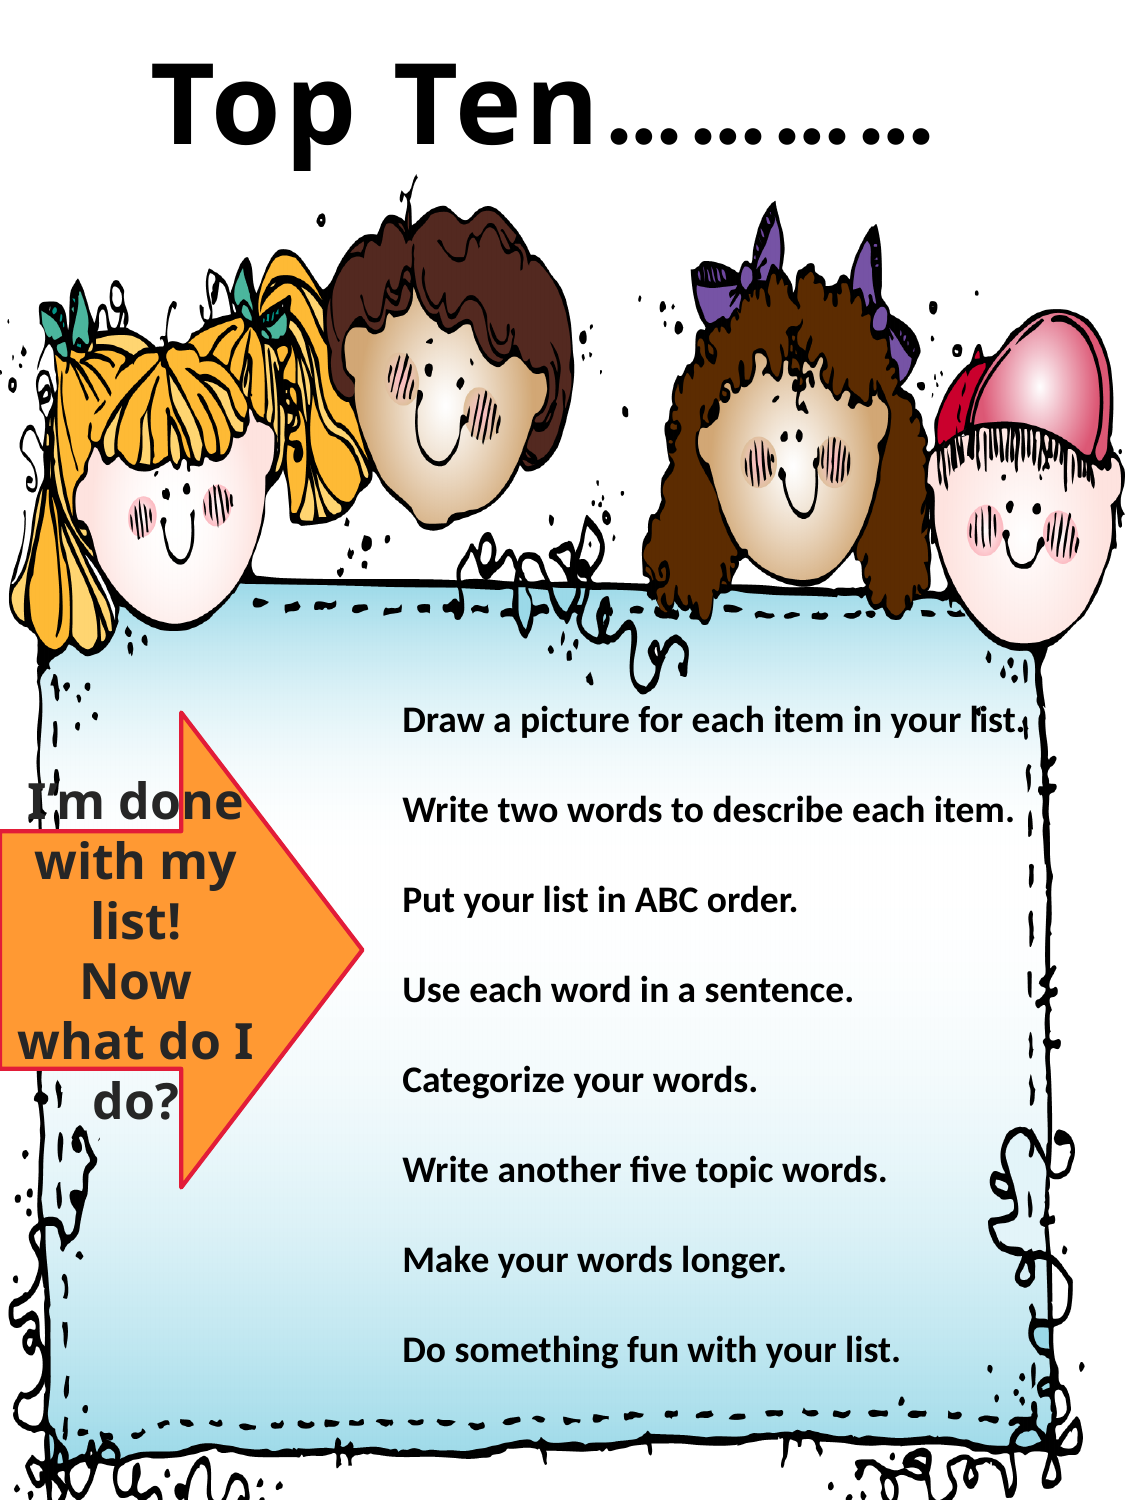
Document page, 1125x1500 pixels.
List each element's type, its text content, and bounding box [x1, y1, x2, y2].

picture [0, 174, 1125, 1500]
text_box Top Ten………… [0, 24, 1088, 174]
